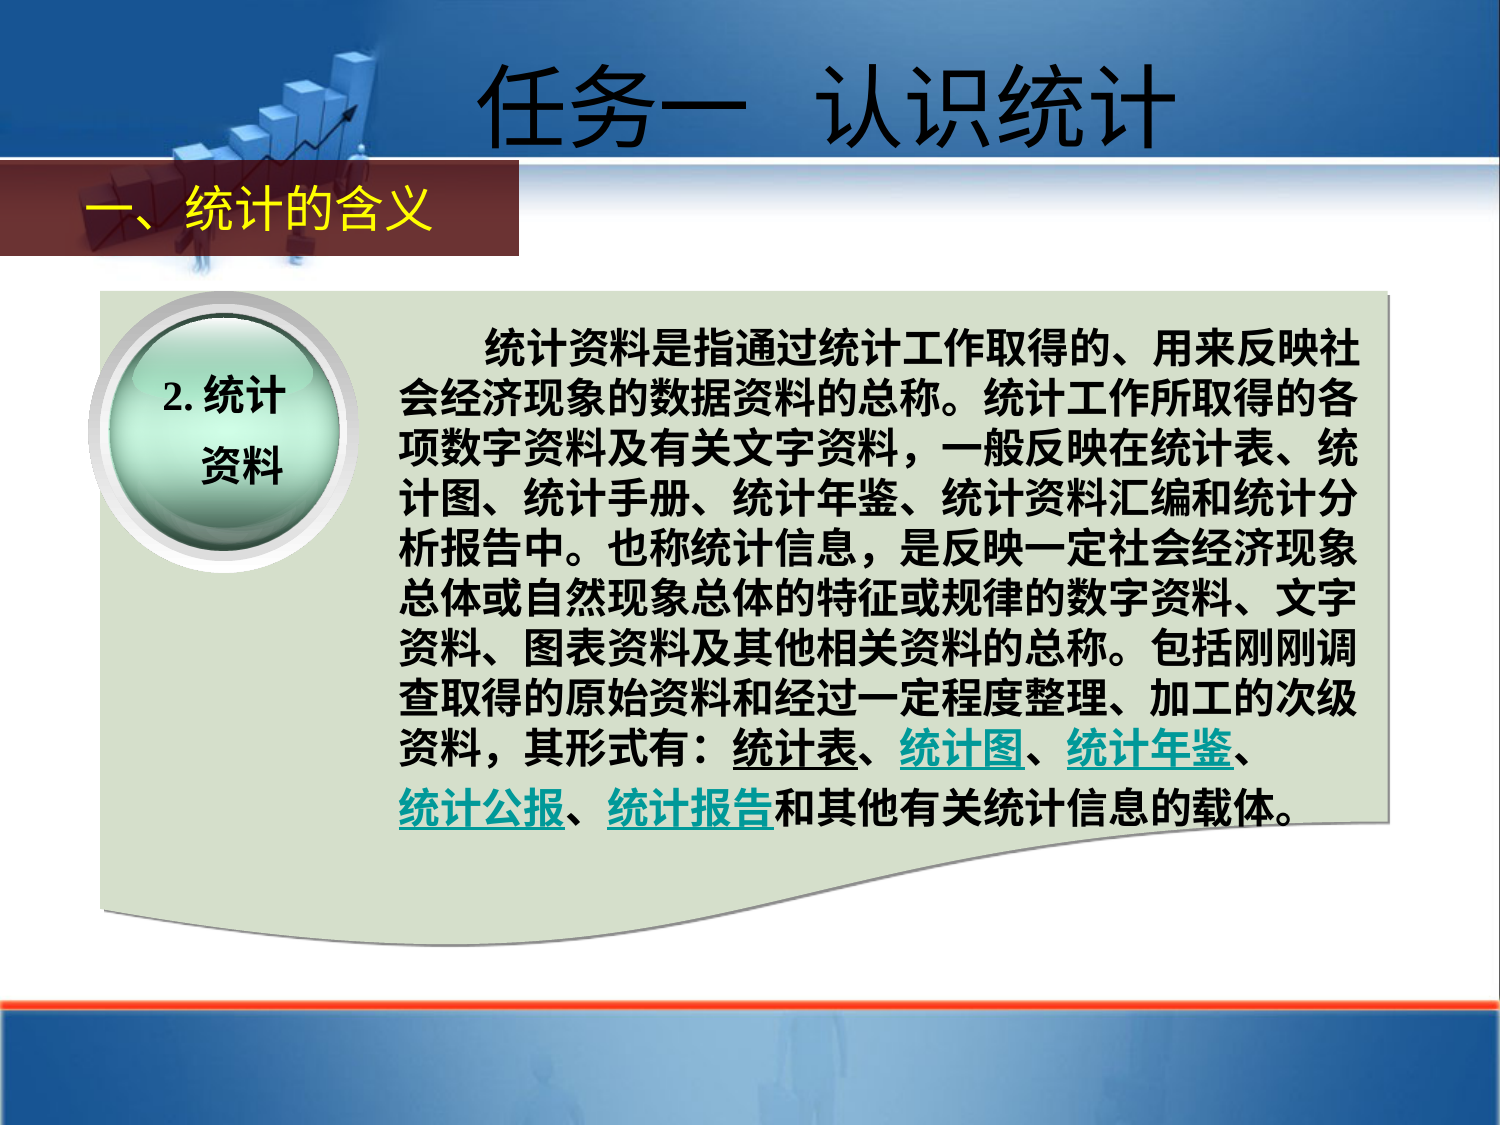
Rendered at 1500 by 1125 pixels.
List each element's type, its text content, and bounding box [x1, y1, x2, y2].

text_box 一、统计的含义 [0, 160, 519, 256]
text_box [100, 290, 1388, 945]
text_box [88, 290, 360, 573]
title 任务一 认识统计 [395, 42, 1260, 159]
picture [0, 0, 1500, 1125]
text_box 统计资料是指通过统计工作取得的、用来反映社会经济现象的数据资料的总称。统计工作所取得的各项数字资料及有关文字资料，一般反映在统计表、统计图、统计手册、统计年鉴、统计资料汇编和统计分析报告中。也称统计信息，是反映一定社会经济现象总体或自然现象总体的特征或规律的数字资料、文字资料、图表资料及其他相关资料的总称。包括刚刚调查取得的原始资料和经过一定程度整理、加工的次级资料，其形式有：统计表、统计图、统计年鉴、统计公报、统计报告和其他有关统计信息的载体。 [383, 314, 1388, 851]
